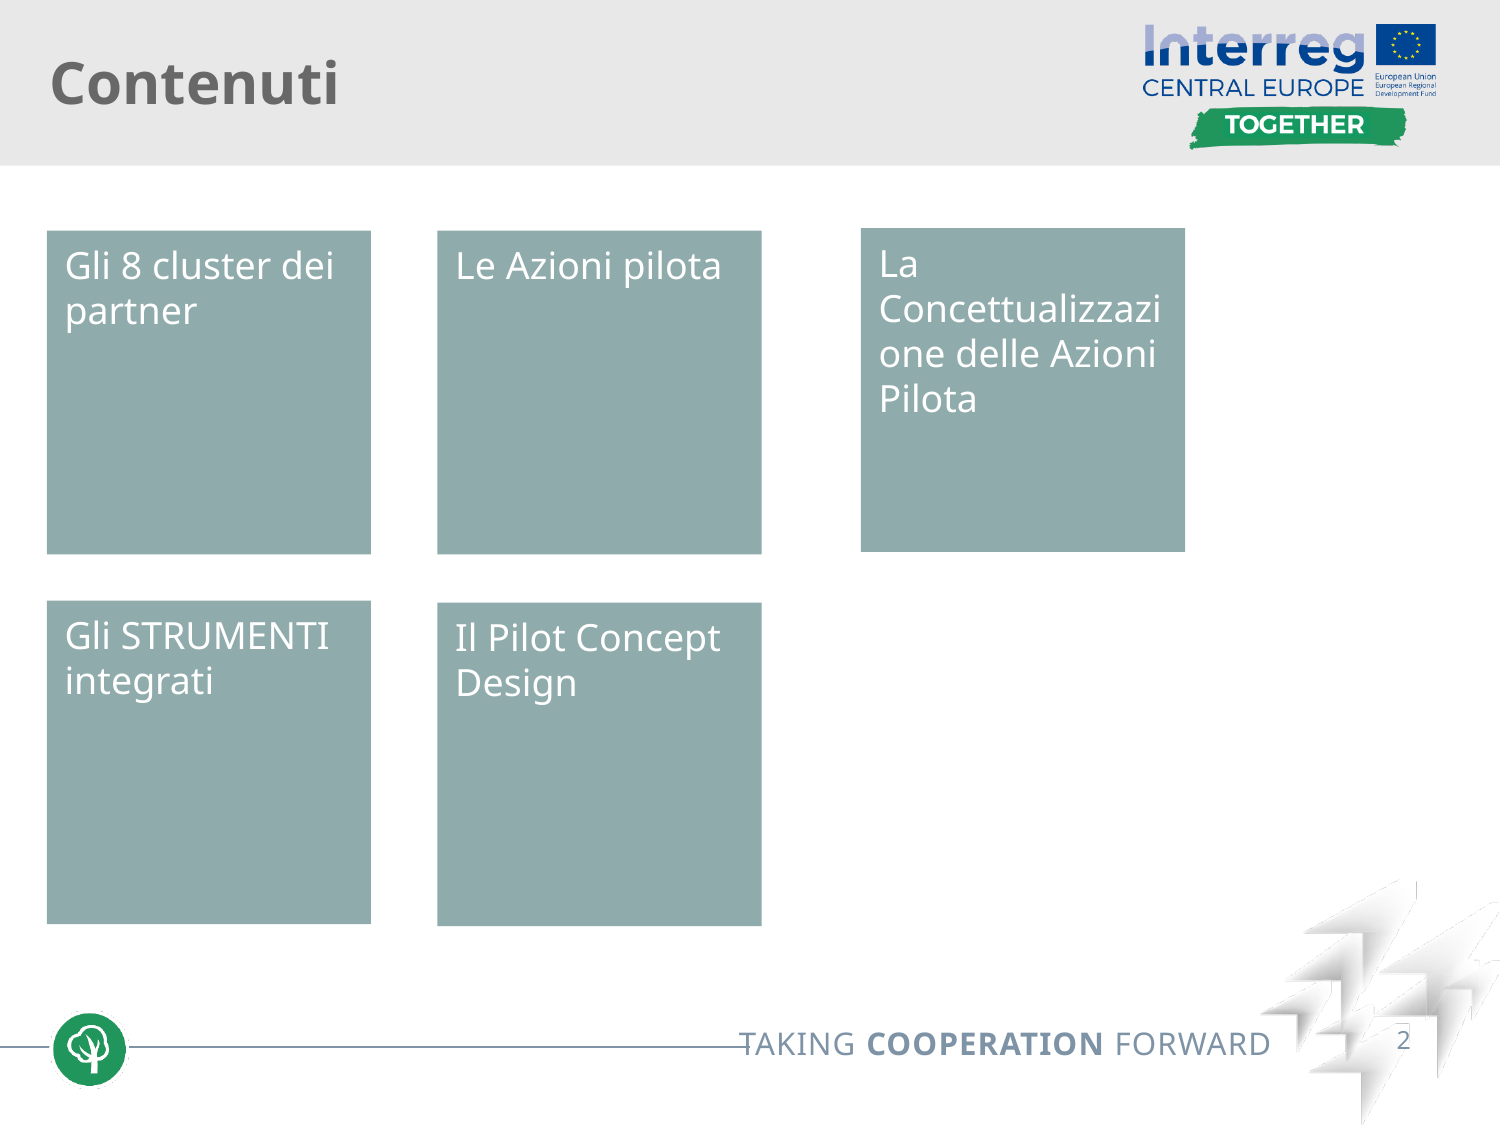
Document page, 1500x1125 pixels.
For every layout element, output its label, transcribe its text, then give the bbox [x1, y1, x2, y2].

title Contenuti [0, 24, 1076, 137]
picture [1260, 878, 1500, 1125]
text_box La Concettualizzazione delle Azioni Pilota [860, 228, 1186, 552]
text_box Le Azioni pilota [437, 230, 762, 555]
text_box Gli 8 cluster dei partner [46, 230, 371, 555]
text_box Il Pilot Concept Design [437, 602, 762, 927]
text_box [1223, 112, 1372, 138]
picture [49, 1009, 129, 1089]
picture [1143, 24, 1436, 150]
text_box Gli STRUMENTI integrati [46, 600, 371, 925]
